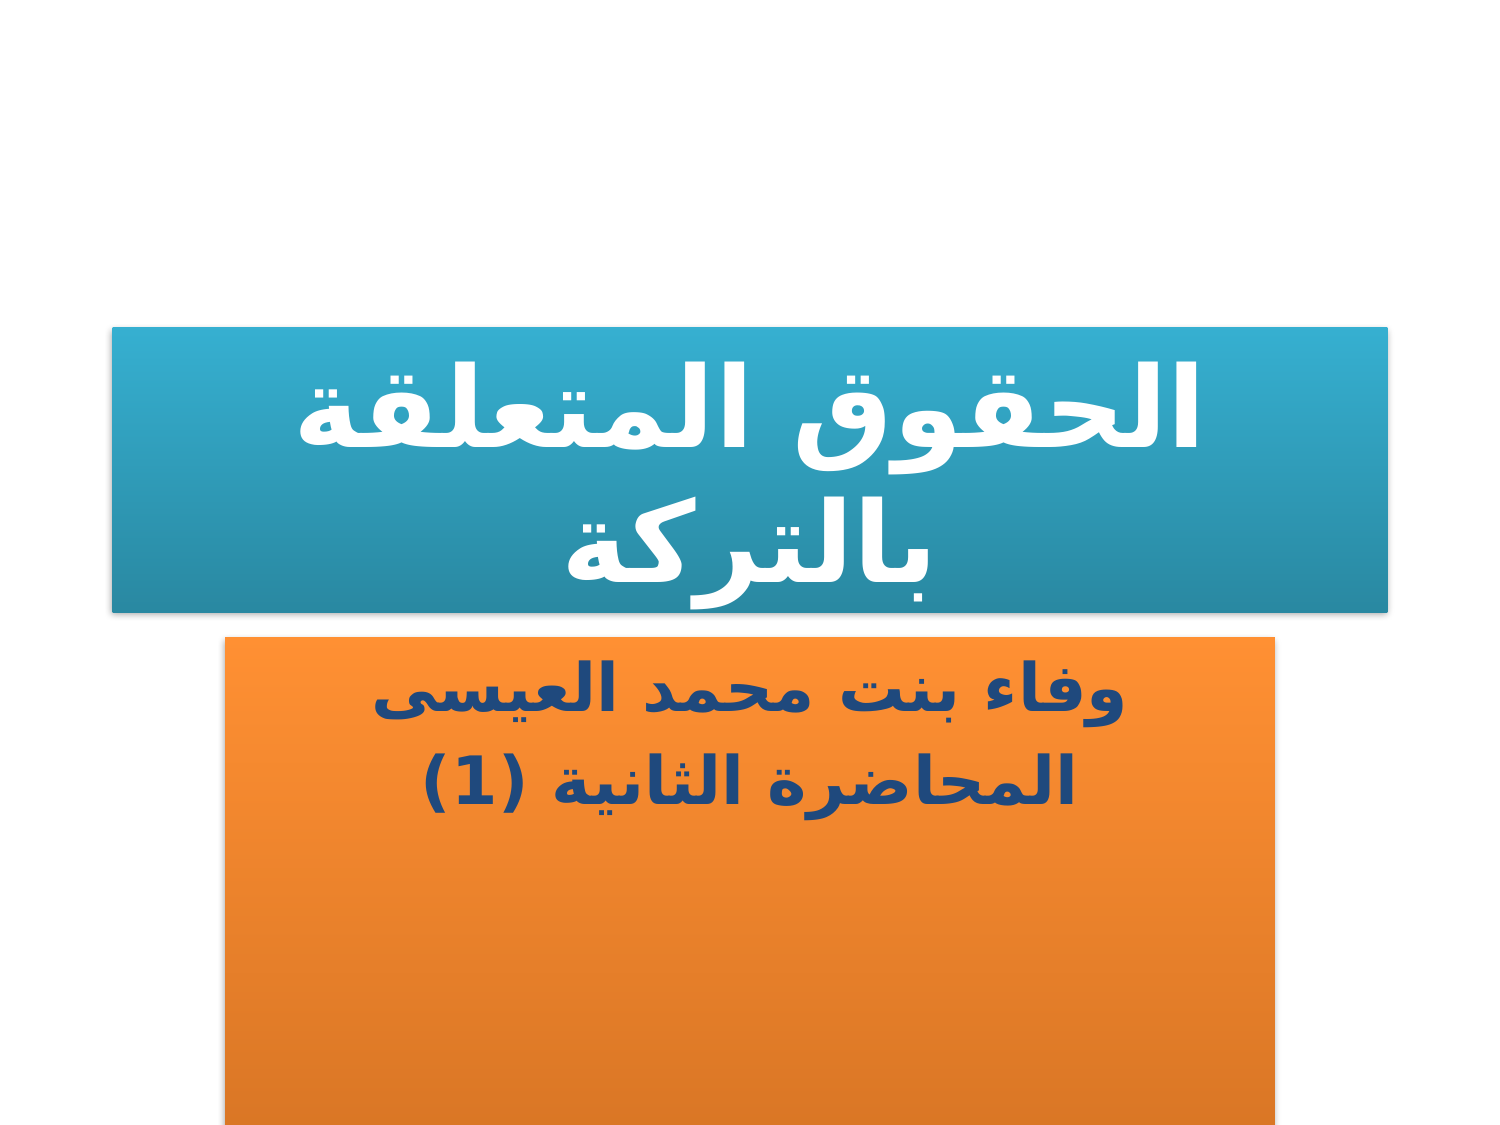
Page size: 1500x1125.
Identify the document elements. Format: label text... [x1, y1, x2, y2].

subtitle وفاء بنت محمد العيسى المحاضرة الثانية (1) [225, 637, 1275, 1125]
title الحقوق المتعلقة بالتركة [112, 327, 1388, 613]
